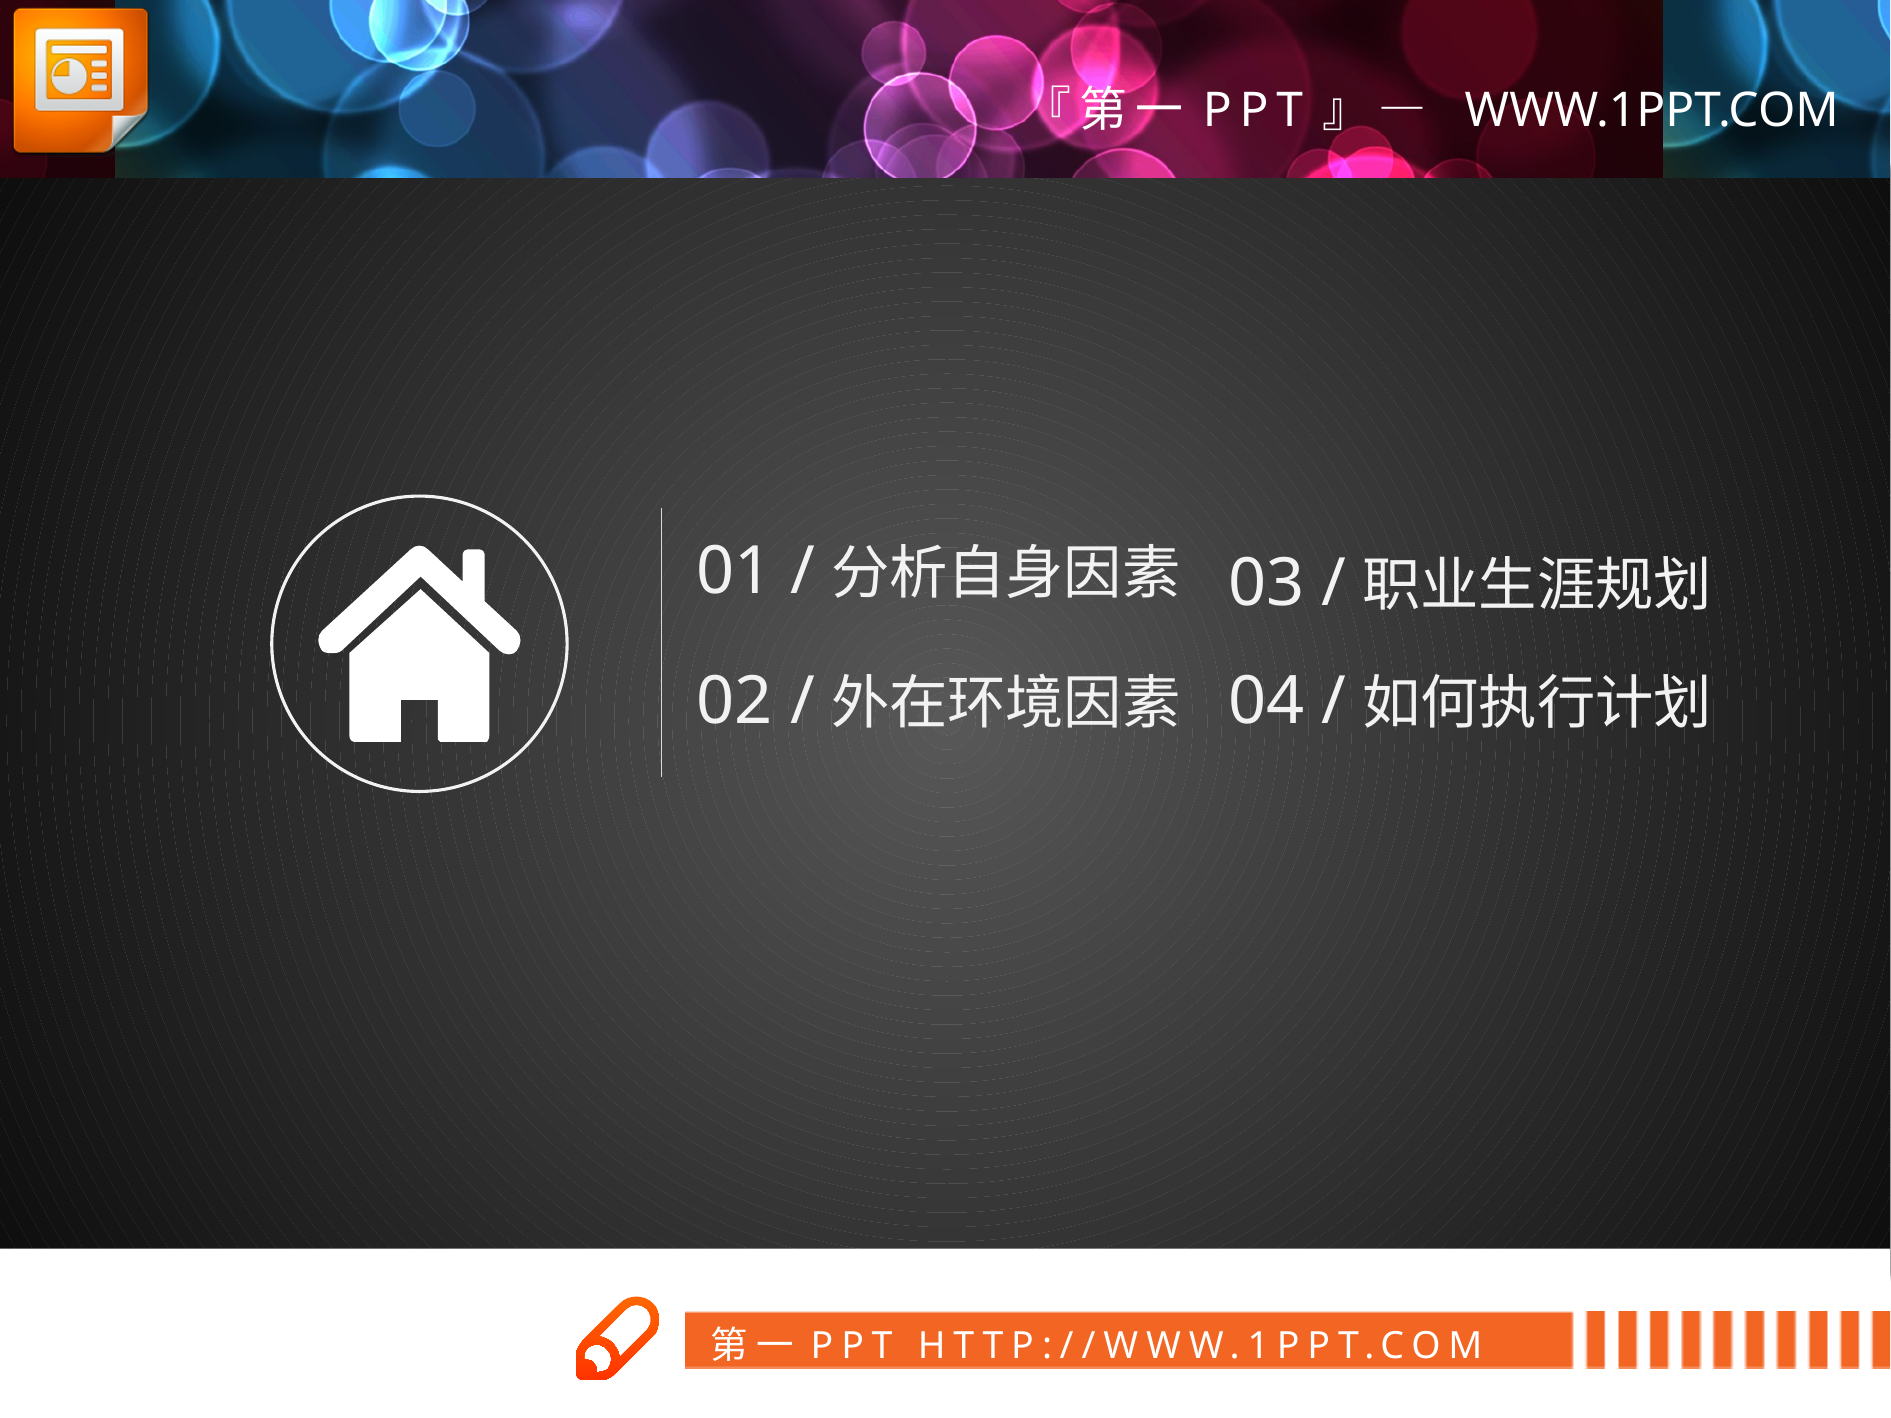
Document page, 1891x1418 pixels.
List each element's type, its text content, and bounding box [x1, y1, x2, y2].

text_box [271, 496, 568, 792]
picture [0, 0, 1891, 178]
picture [685, 1311, 1891, 1369]
text_box 01 /分析自身因素 [673, 519, 1217, 615]
text_box 03 /职业生涯规划 [1204, 531, 1749, 627]
text_box 04 /如何执行计划 [1204, 649, 1749, 745]
text_box 02 /外在环境因素 [673, 649, 1204, 745]
